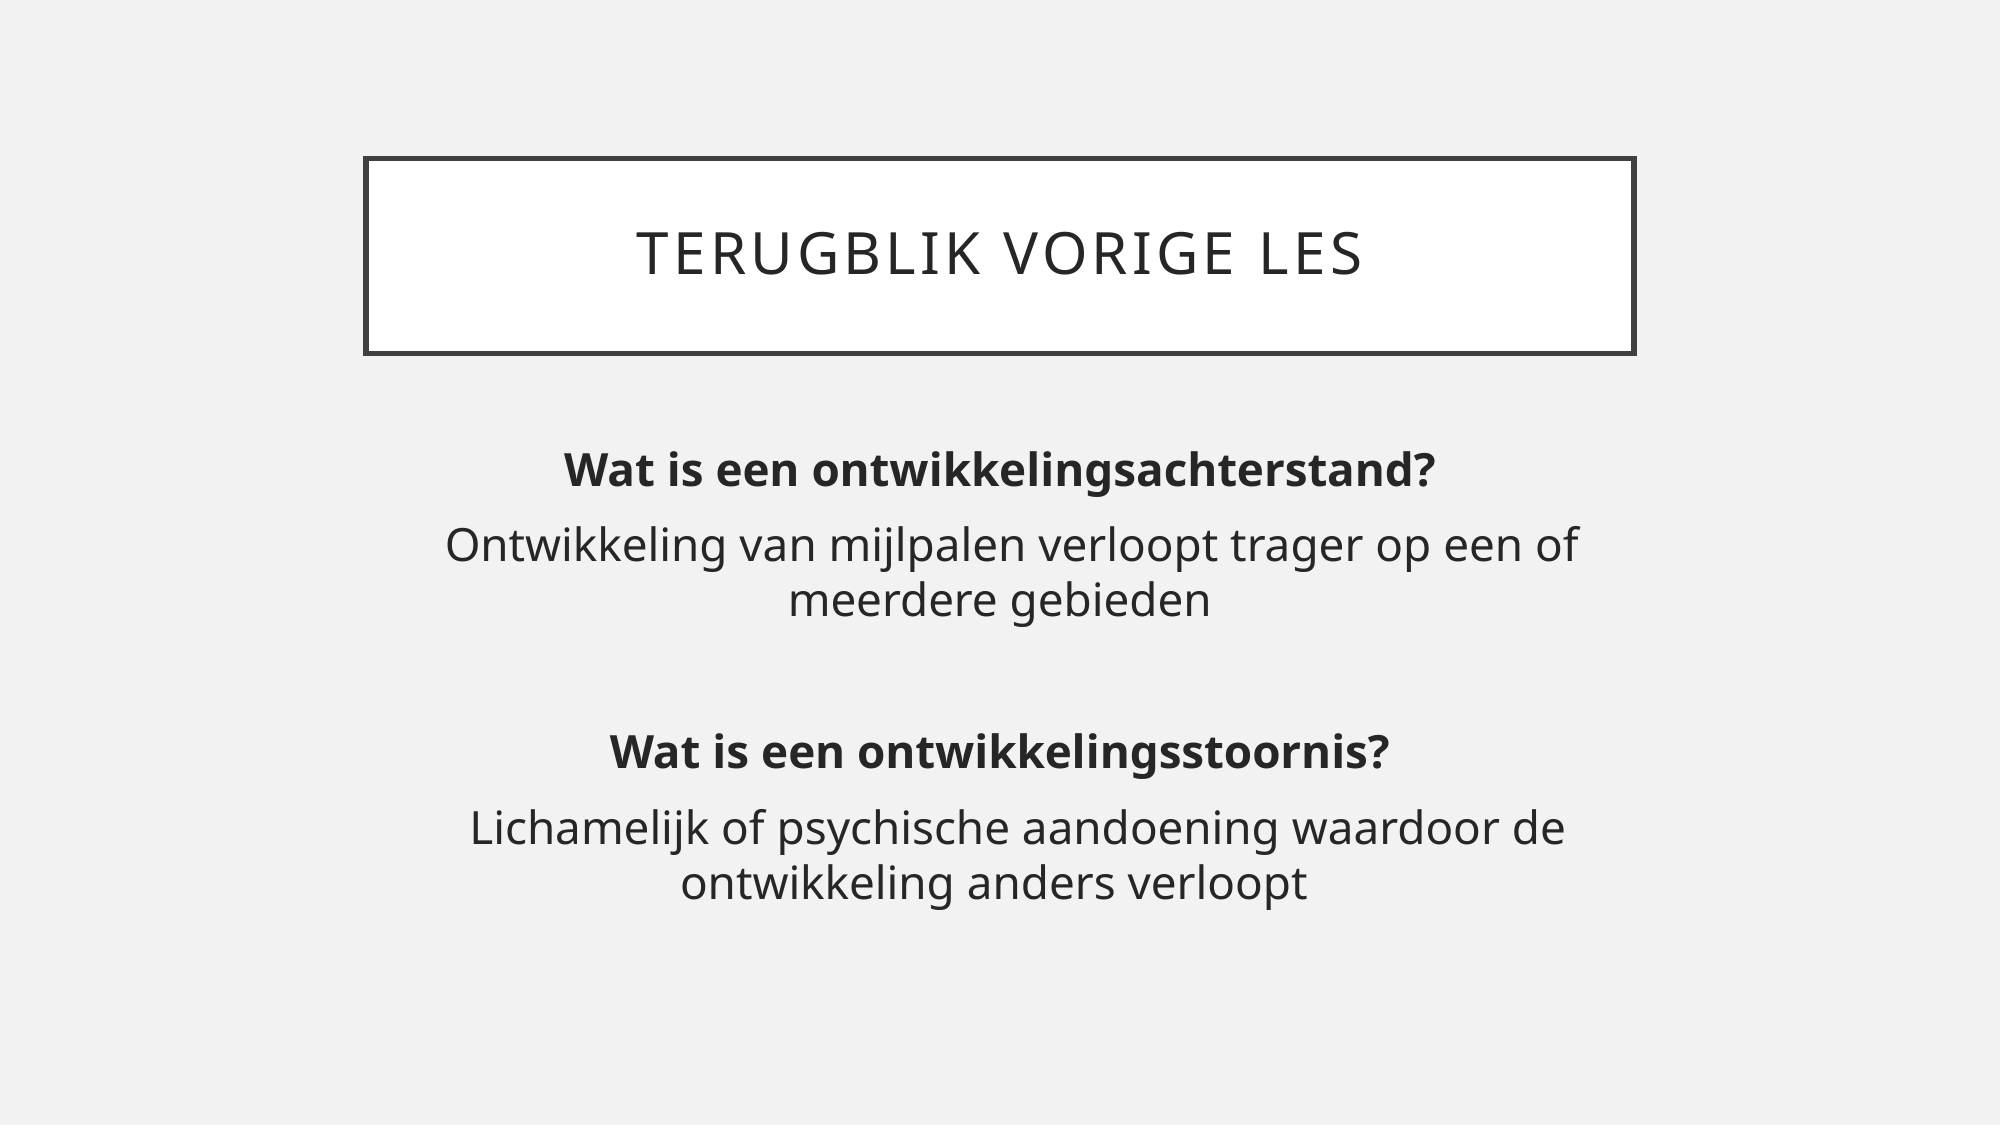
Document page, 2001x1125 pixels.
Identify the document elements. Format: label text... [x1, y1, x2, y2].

title Terugblik vorige les [363, 156, 1637, 356]
list Wat is een ontwikkelingsachterstand? Ontwikkeling van mijlpalen verloopt trager op een of meerdere gebieden Wat is een ontwikkelingsstoornis? Lichamelijk of psychische aandoening waardoor de ontwikkeling anders verloopt [366, 432, 1634, 942]
